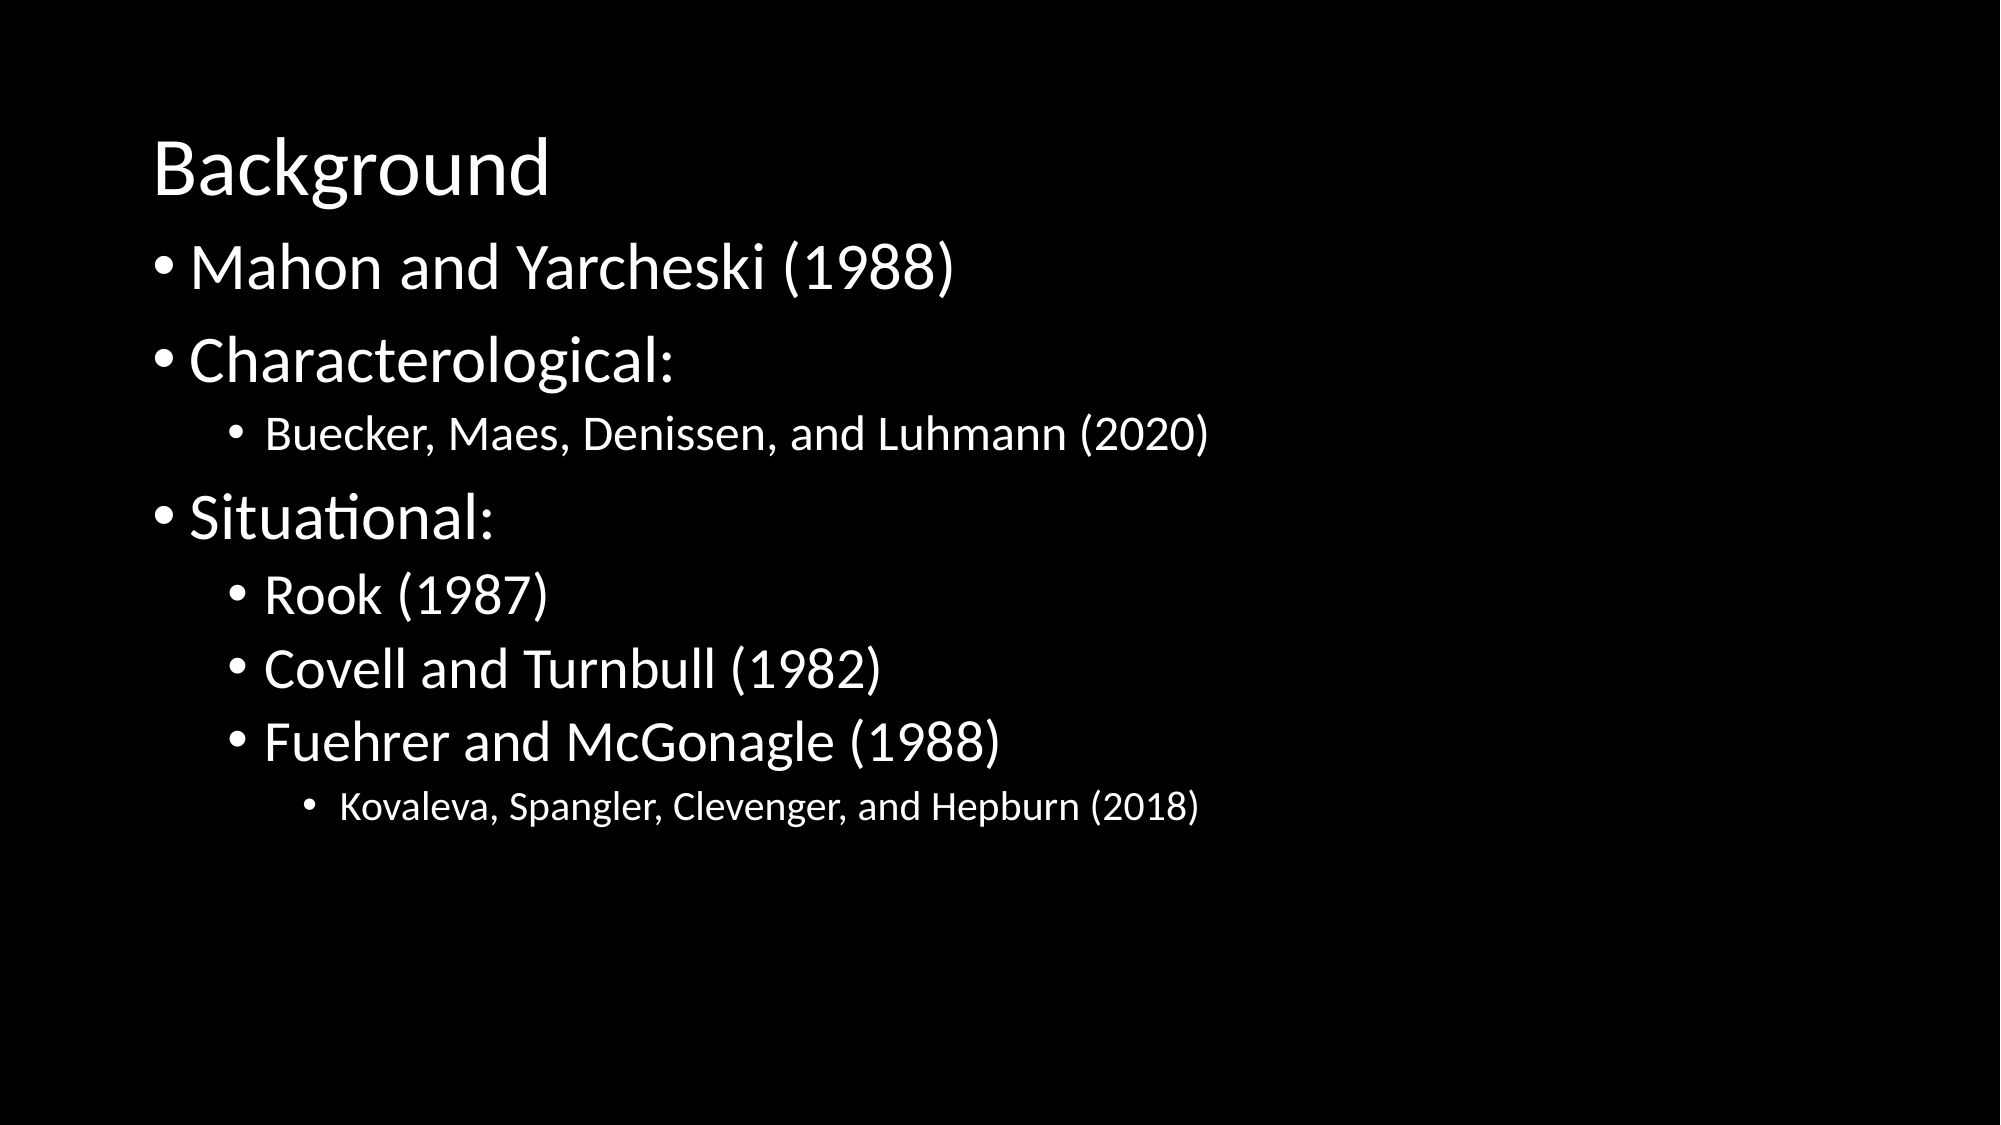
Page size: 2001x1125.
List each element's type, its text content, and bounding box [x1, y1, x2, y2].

list Mahon and Yarcheski (1988) Characterological: Buecker, Maes, Denissen, and Luhmann (2020) Situational: Rook (1987) Covell and Turnbull (1982) Fuehrer and McGonagle (1988) Kovaleva, Spangler, Clevenger, and Hepburn (2018) [137, 224, 1863, 939]
title Background [137, 59, 1863, 224]
